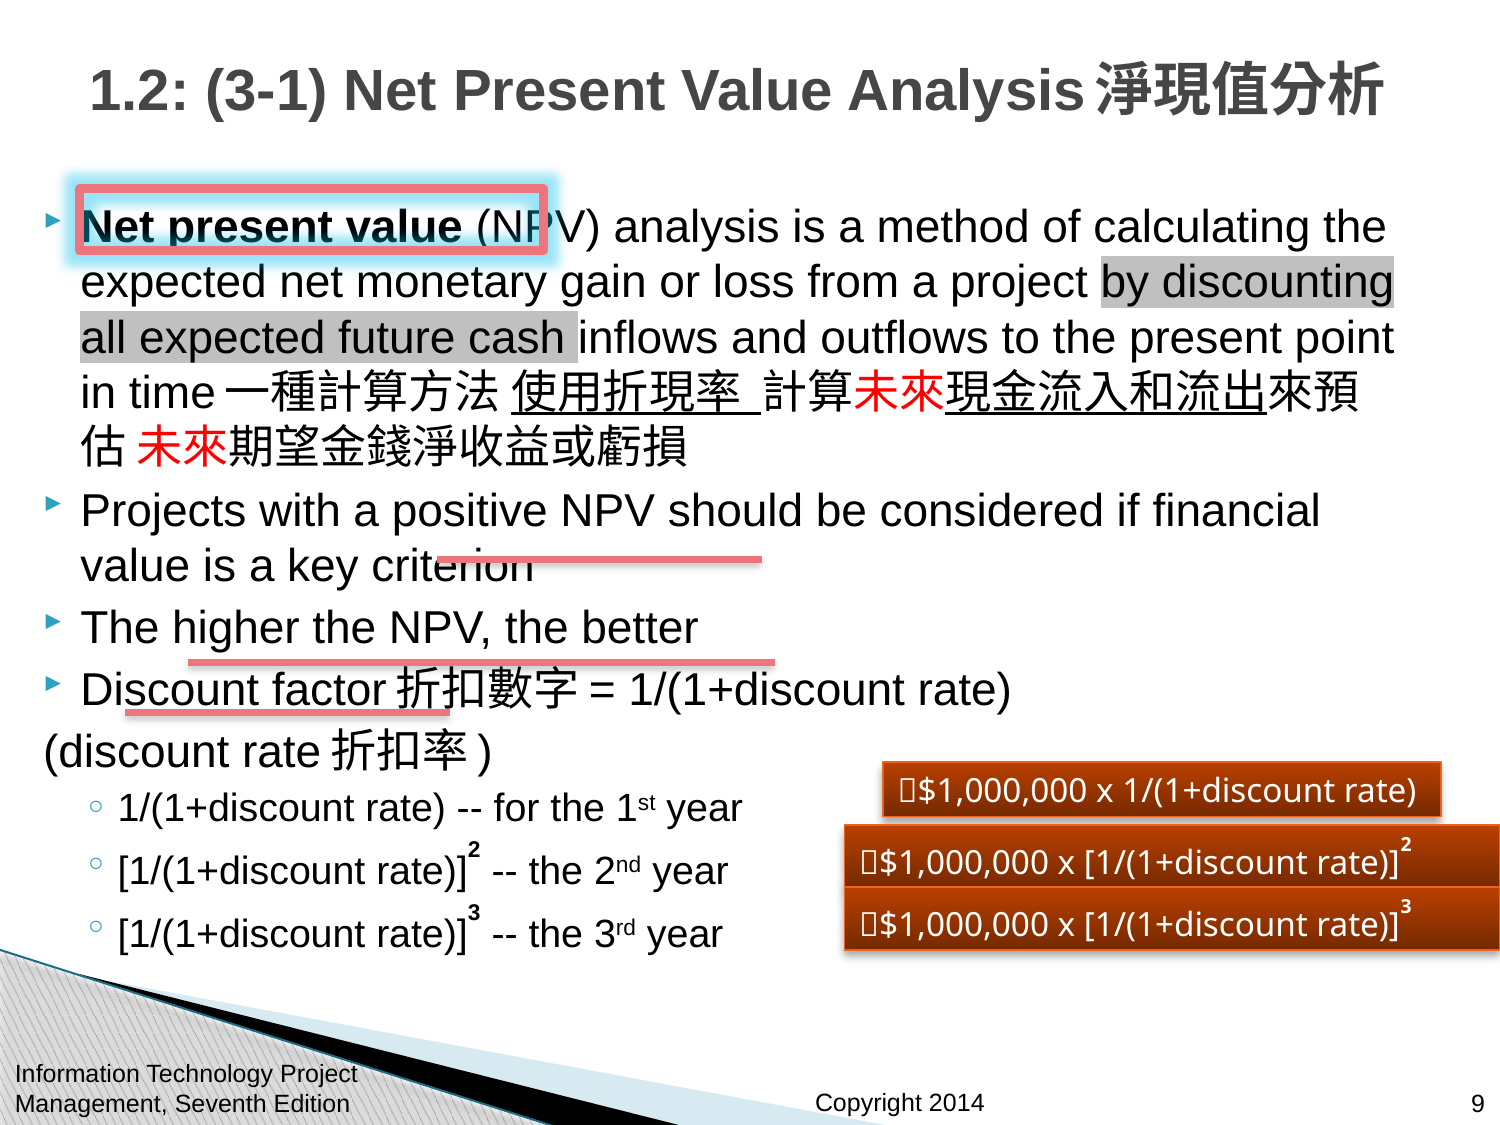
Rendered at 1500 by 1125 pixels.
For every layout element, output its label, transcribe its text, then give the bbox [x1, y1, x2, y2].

footer Information Technology Project Management, Seventh Edition [0, 1065, 386, 1125]
text_box [75, 184, 548, 255]
text_box $1,000,000 x 1/(1+discount rate) [882, 761, 1442, 817]
text_box $1,000,000 x [1/(1+discount rate)]2 [844, 824, 1500, 886]
list Net present value (NPV) analysis is a method of calculating the expected net monetary gain or loss from a project by discounting all expected future cash inflows and outflows to the present point in time一種計算方法 使用折現率 計算未來現金流入和流出來預估 未來期望金錢淨收益或虧損 Projects with a positive NPV should be considered if financial value is a key criterion The higher the NPV, the better Discount factor折扣數字= 1/(1+discount rate) (discount rate折扣率) 1/(1+discount rate) -- for the 1st year [1/(1+discount rate)]2 -- the 2nd year [1/(1+discount rate)]3 -- the 3rd year [12, 188, 1418, 975]
text_box $1,000,000 x [1/(1+discount rate)]3 [844, 886, 1500, 951]
text_box [63, 188, 560, 268]
slide_number 9 [1412, 1065, 1500, 1125]
title 1.2: (3-1) Net Present Value Analysis淨現值分析 [75, 36, 1500, 138]
